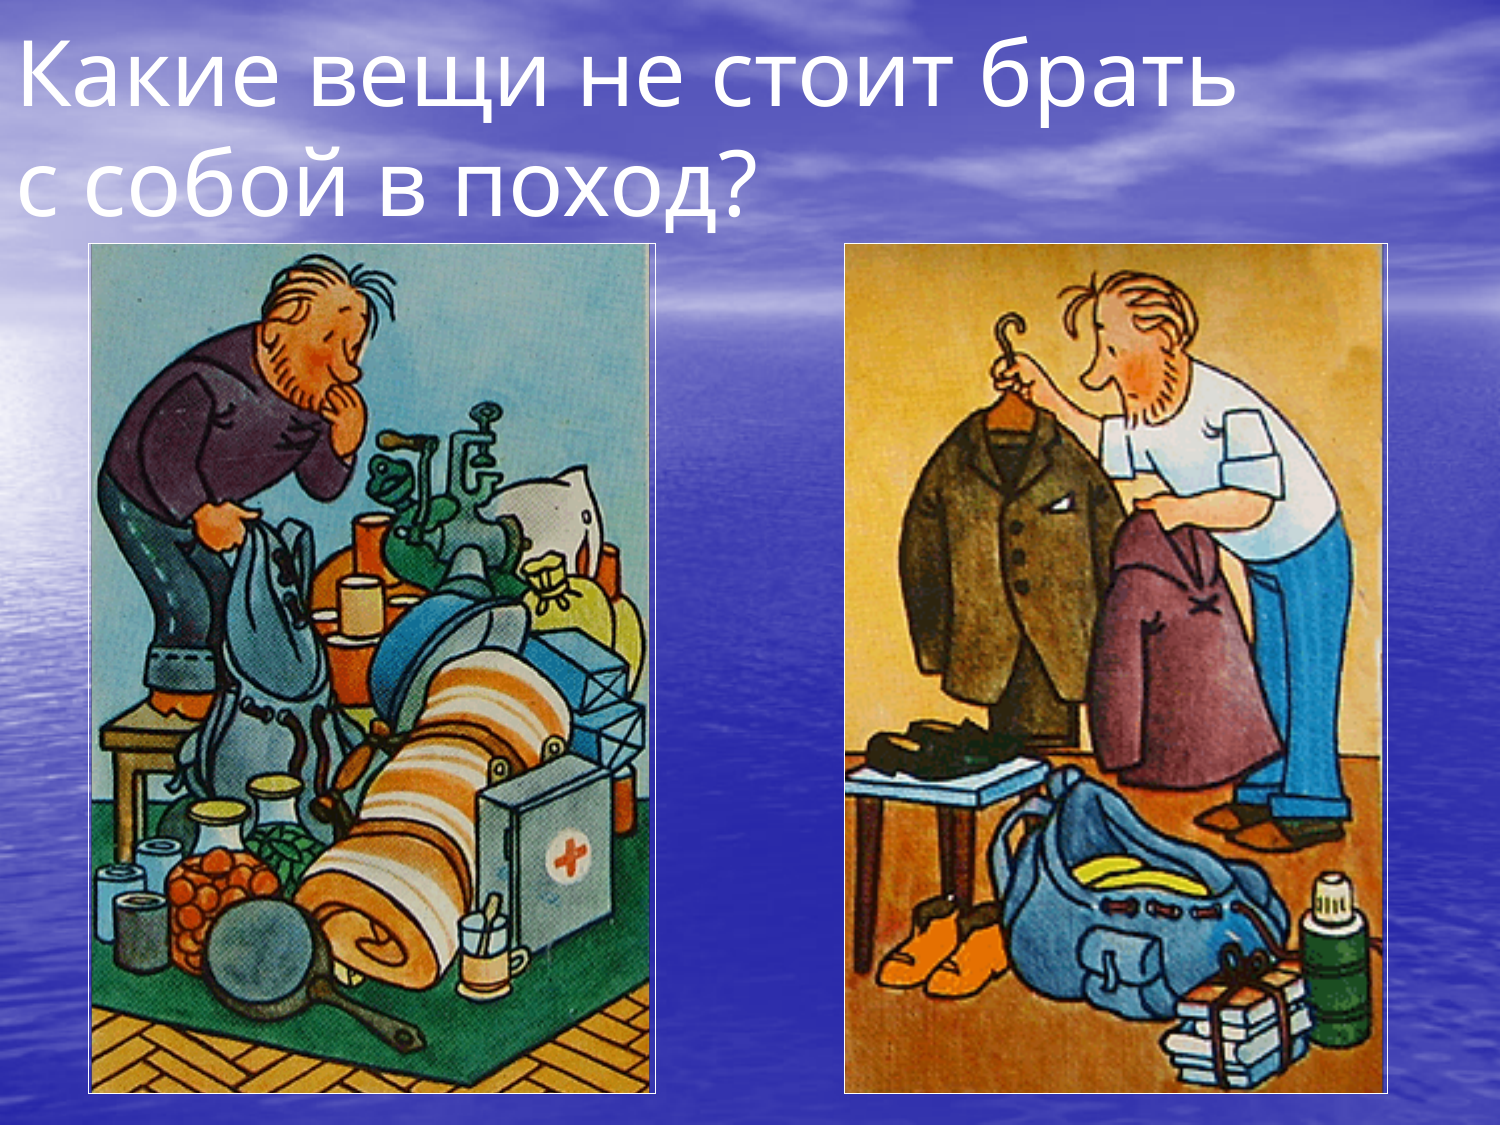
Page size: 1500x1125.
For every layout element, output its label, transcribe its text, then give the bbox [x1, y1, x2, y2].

title Какие вещи не стоит брать с собой в поход? [0, 31, 1500, 219]
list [844, 243, 1389, 1095]
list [88, 243, 656, 1095]
